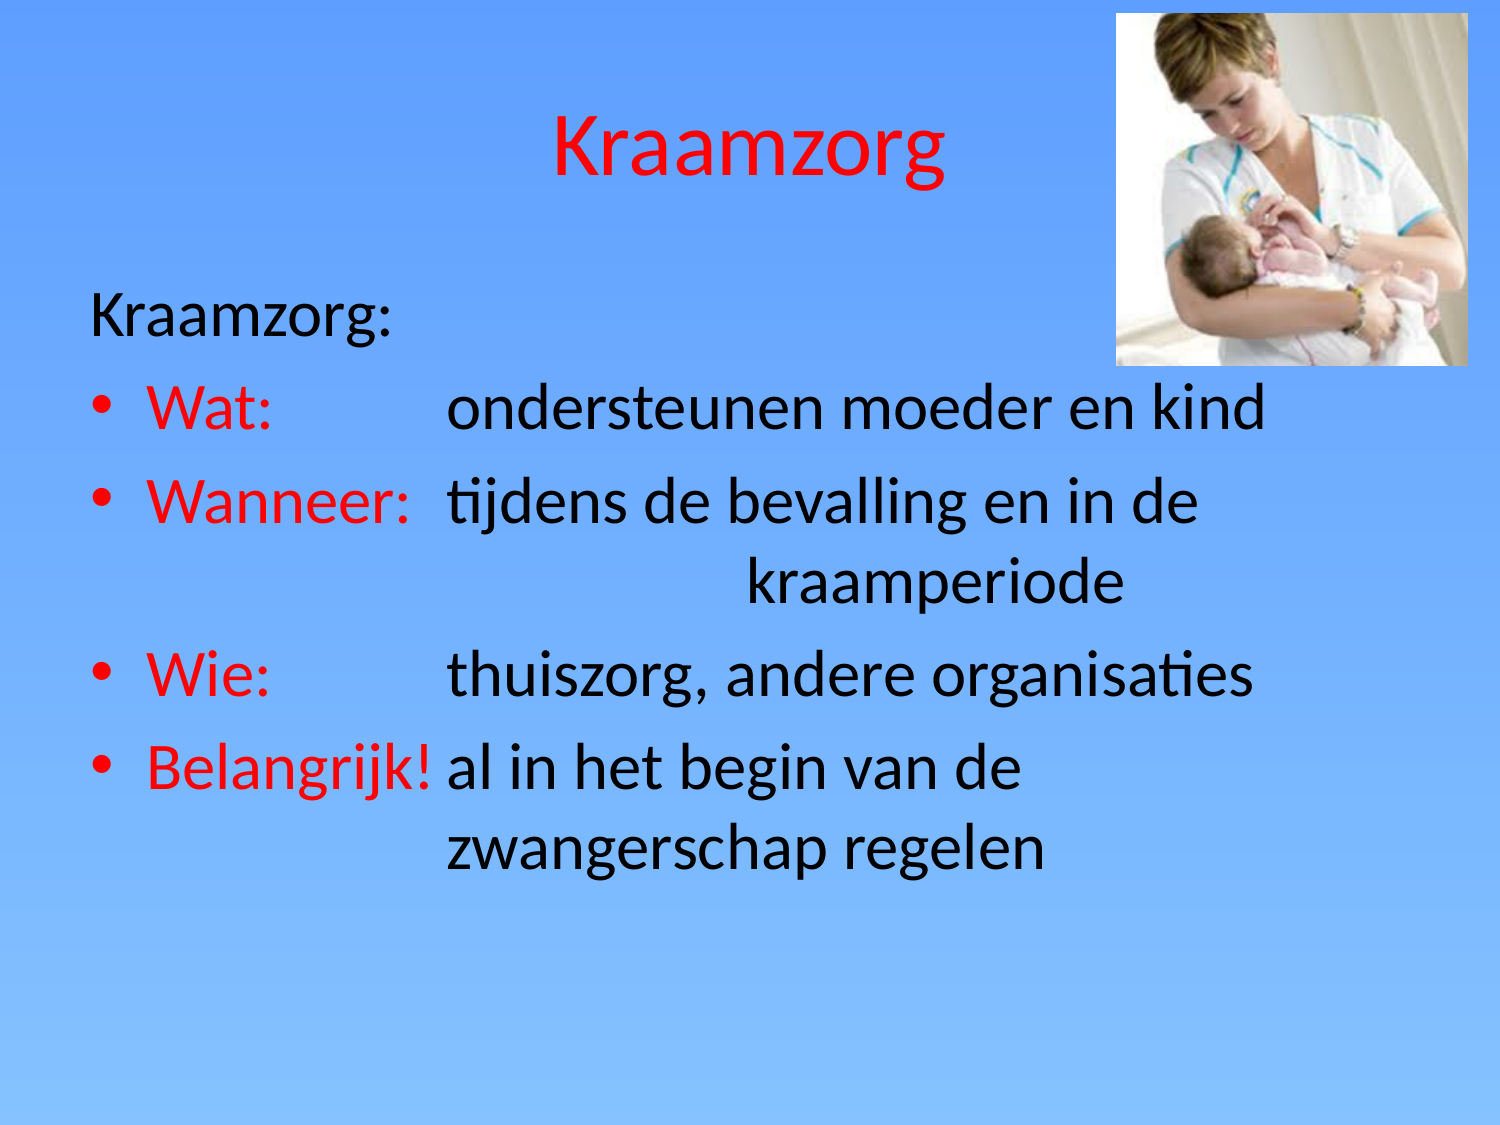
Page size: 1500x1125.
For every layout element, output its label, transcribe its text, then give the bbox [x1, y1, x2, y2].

list Kraamzorg: Wat: ondersteunen moeder en kind Wanneer: tijdens de bevalling en in de kraamperiode Wie: thuiszorg, andere organisaties Belangrijk! al in het begin van de zwangerschap regelen [75, 262, 1425, 1005]
picture [1115, 13, 1468, 366]
title Kraamzorg [75, 45, 1110, 233]
